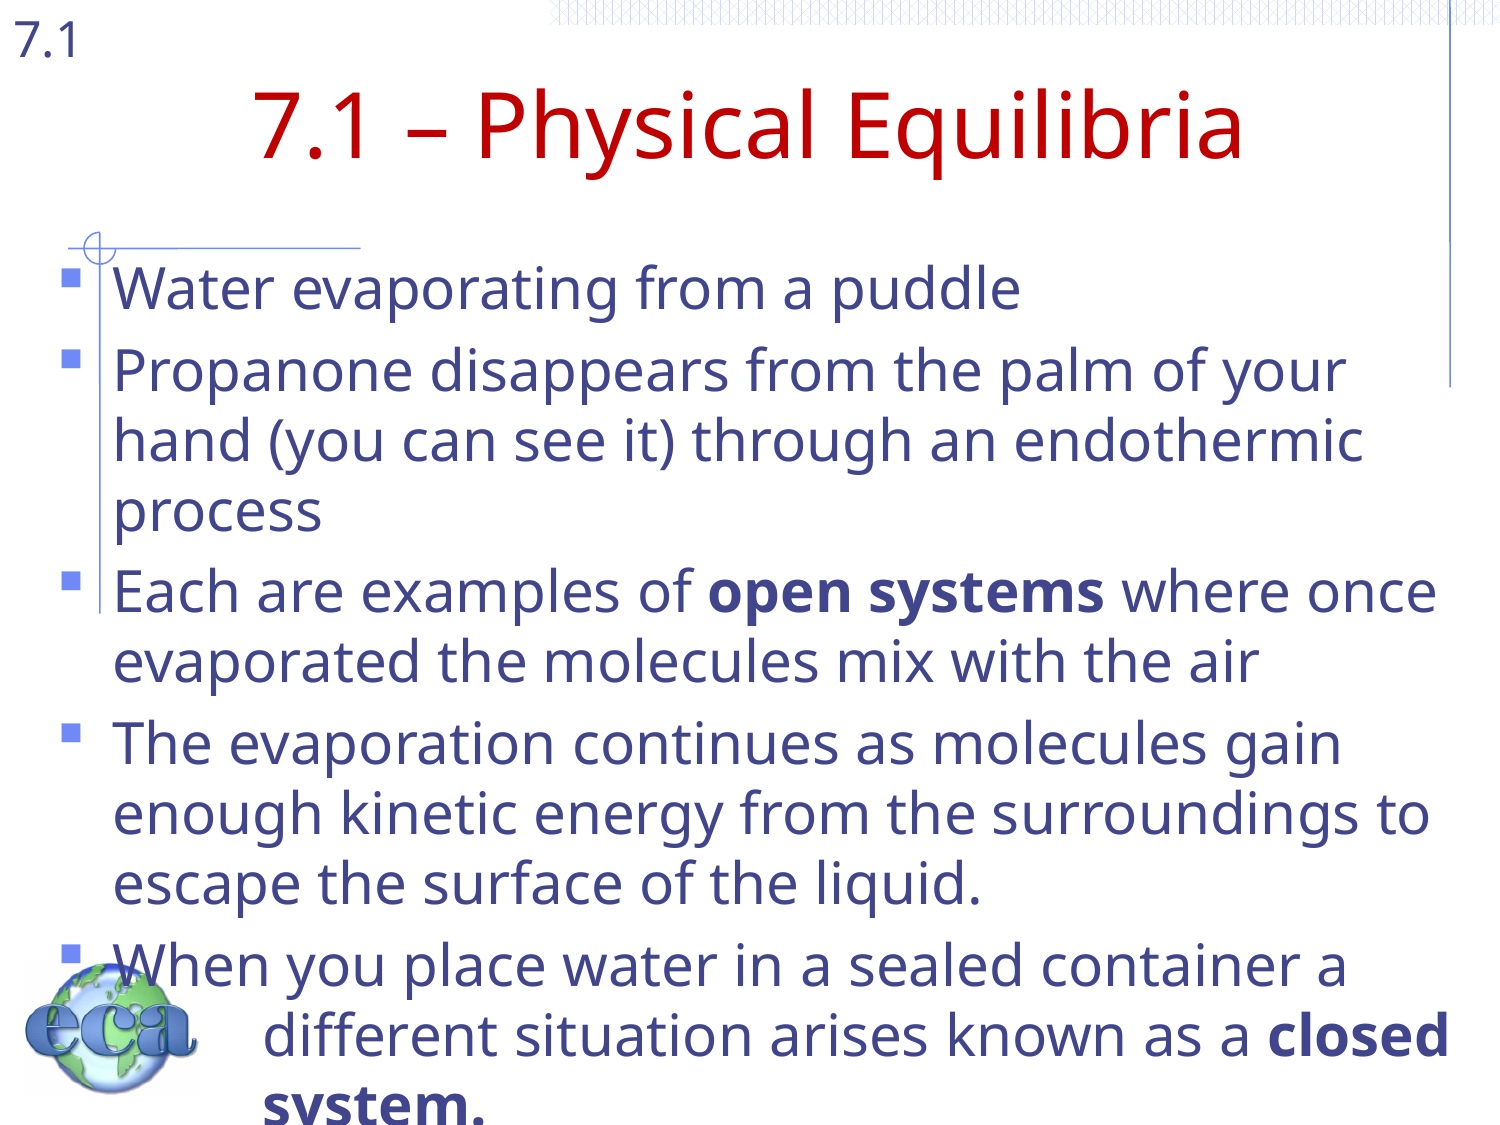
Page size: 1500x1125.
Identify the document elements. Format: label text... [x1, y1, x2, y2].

picture [23, 960, 200, 1096]
list Water evaporating from a puddle Propanone disappears from the palm of your hand (you can see it) through an endothermic process Each are examples of open systems where once evaporated the molecules mix with the air The evaporation continues as molecules gain enough kinetic energy from the surroundings to escape the surface of the liquid. When you place water in a sealed container a different situation arises known as a closed system. [41, 243, 1471, 965]
title 7.1 – Physical Equilibria [17, 49, 1483, 185]
